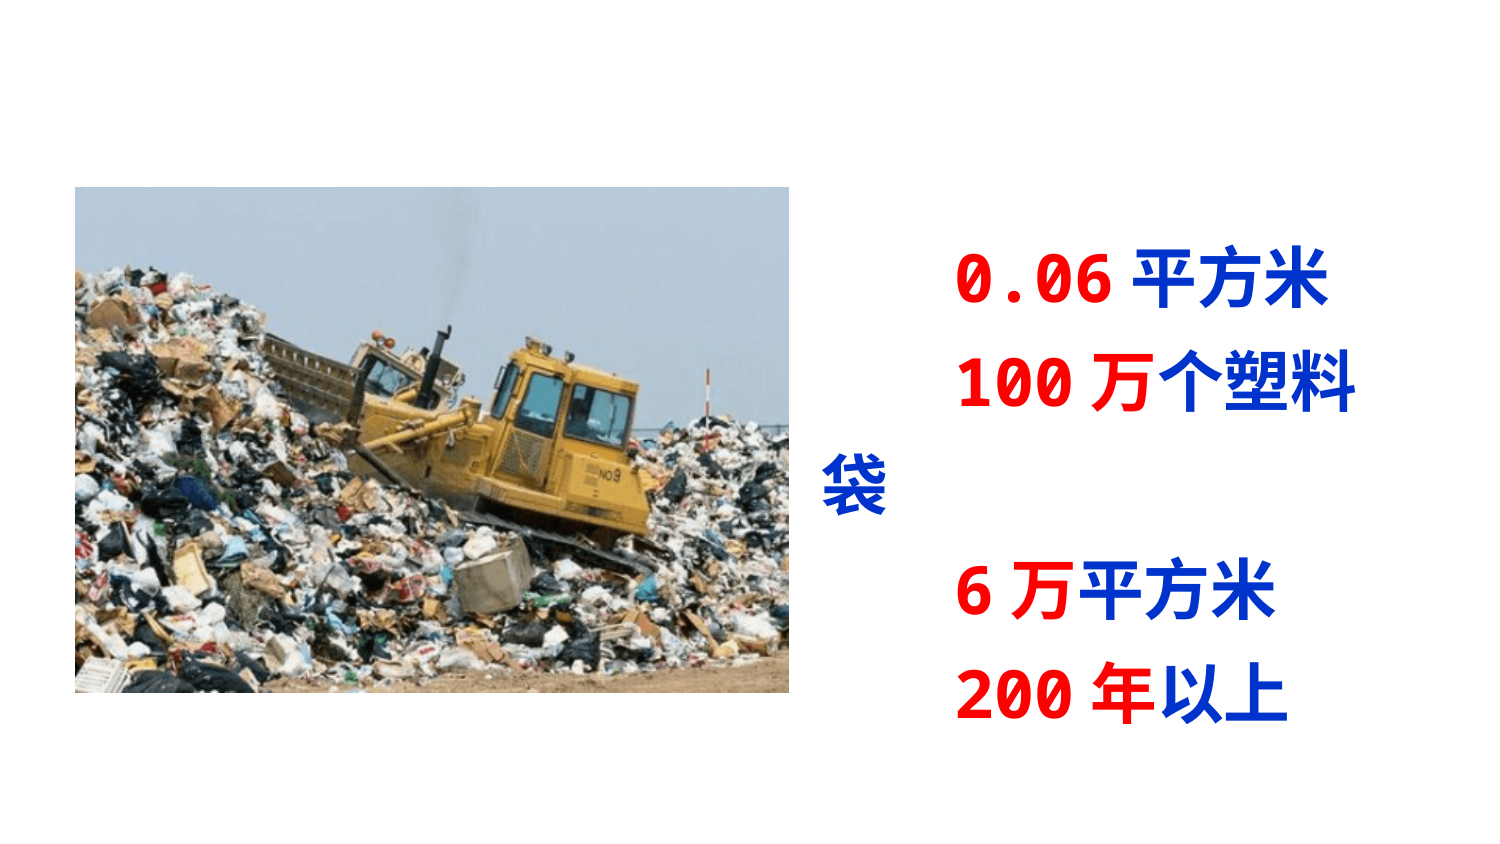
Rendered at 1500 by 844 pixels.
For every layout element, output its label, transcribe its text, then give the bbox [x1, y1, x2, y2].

text_box 0.06平方米 100万个塑料袋 6万平方米 200年以上 [806, 204, 1424, 739]
picture [74, 187, 789, 693]
